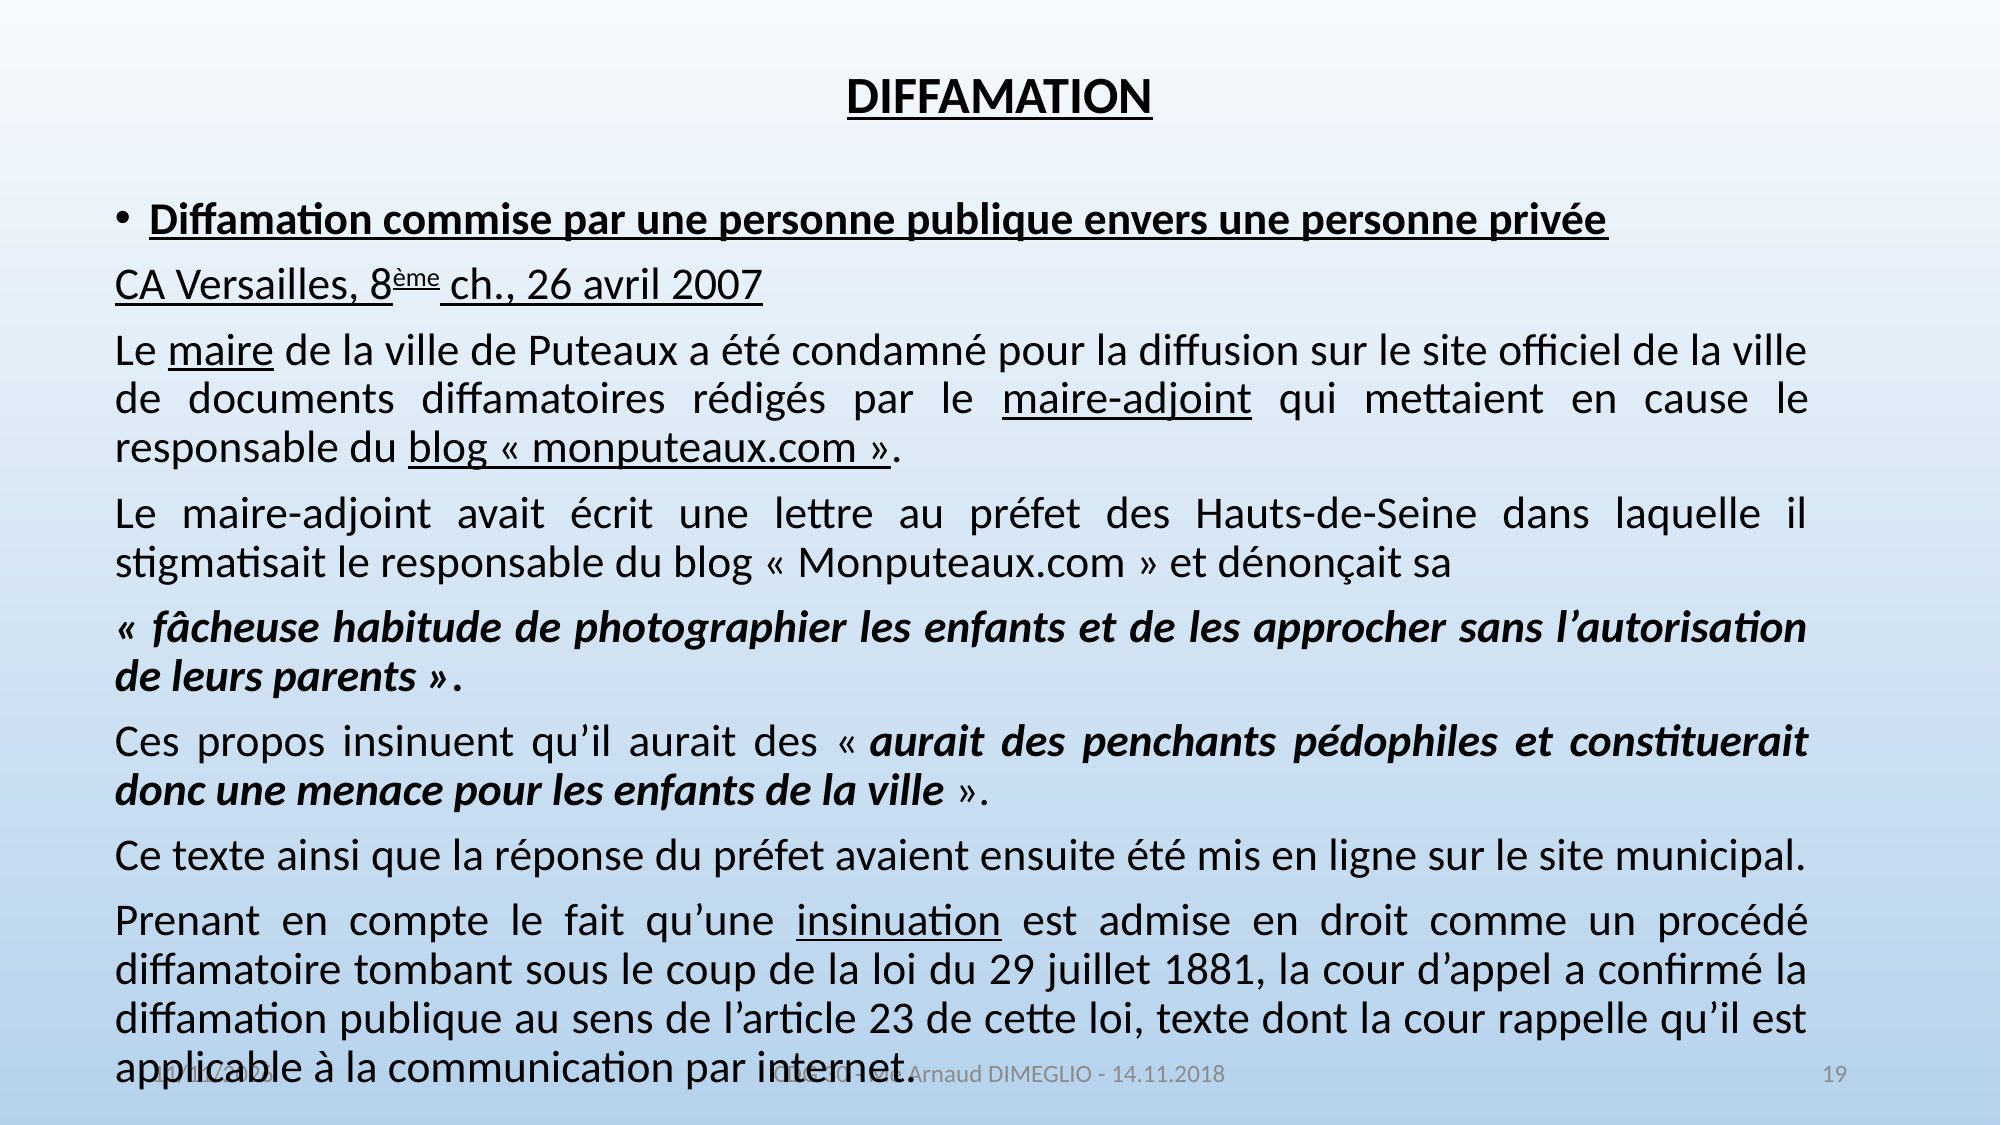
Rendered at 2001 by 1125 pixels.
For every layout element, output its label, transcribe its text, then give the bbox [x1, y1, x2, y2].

list Diffamation commise par une personne publique envers une personne privée CA Versailles, 8ème ch., 26 avril 2007 Le maire de la ville de Puteaux a été condamné pour la diffusion sur le site officiel de la ville de documents diffamatoires rédigés par le maire-adjoint qui mettaient en cause le responsable du blog « monputeaux.com ». Le maire-adjoint avait écrit une lettre au préfet des Hauts-de-Seine dans laquelle il stigmatisait le responsable du blog « Monputeaux.com » et dénonçait sa « fâcheuse habitude de photographier les enfants et de les approcher sans l’autorisation de leurs parents ». Ces propos insinuent qu’il aurait des « aurait des penchants pédophiles et constituerait donc une menace pour les enfants de la ville ». Ce texte ainsi que la réponse du préfet avaient ensuite été mis en ligne sur le site municipal. Prenant en compte le fait qu’une insinuation est admise en droit comme un procédé diffamatoire tombant sous le coup de la loi du 29 juillet 1881, la cour d’appel a confirmé la diffamation publique au sens de l’article 23 de cette loi, texte dont la cour rappelle qu’il est applicable à la communication par internet. [99, 187, 1825, 1125]
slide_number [137, 1042, 588, 1103]
title DIFFAMATION [137, 59, 1863, 252]
footer CDG 30 - Me Arnaud DIMEGLIO - 14.11.2018 [662, 1042, 1338, 1103]
slide_number 19 [1412, 1042, 1863, 1103]
